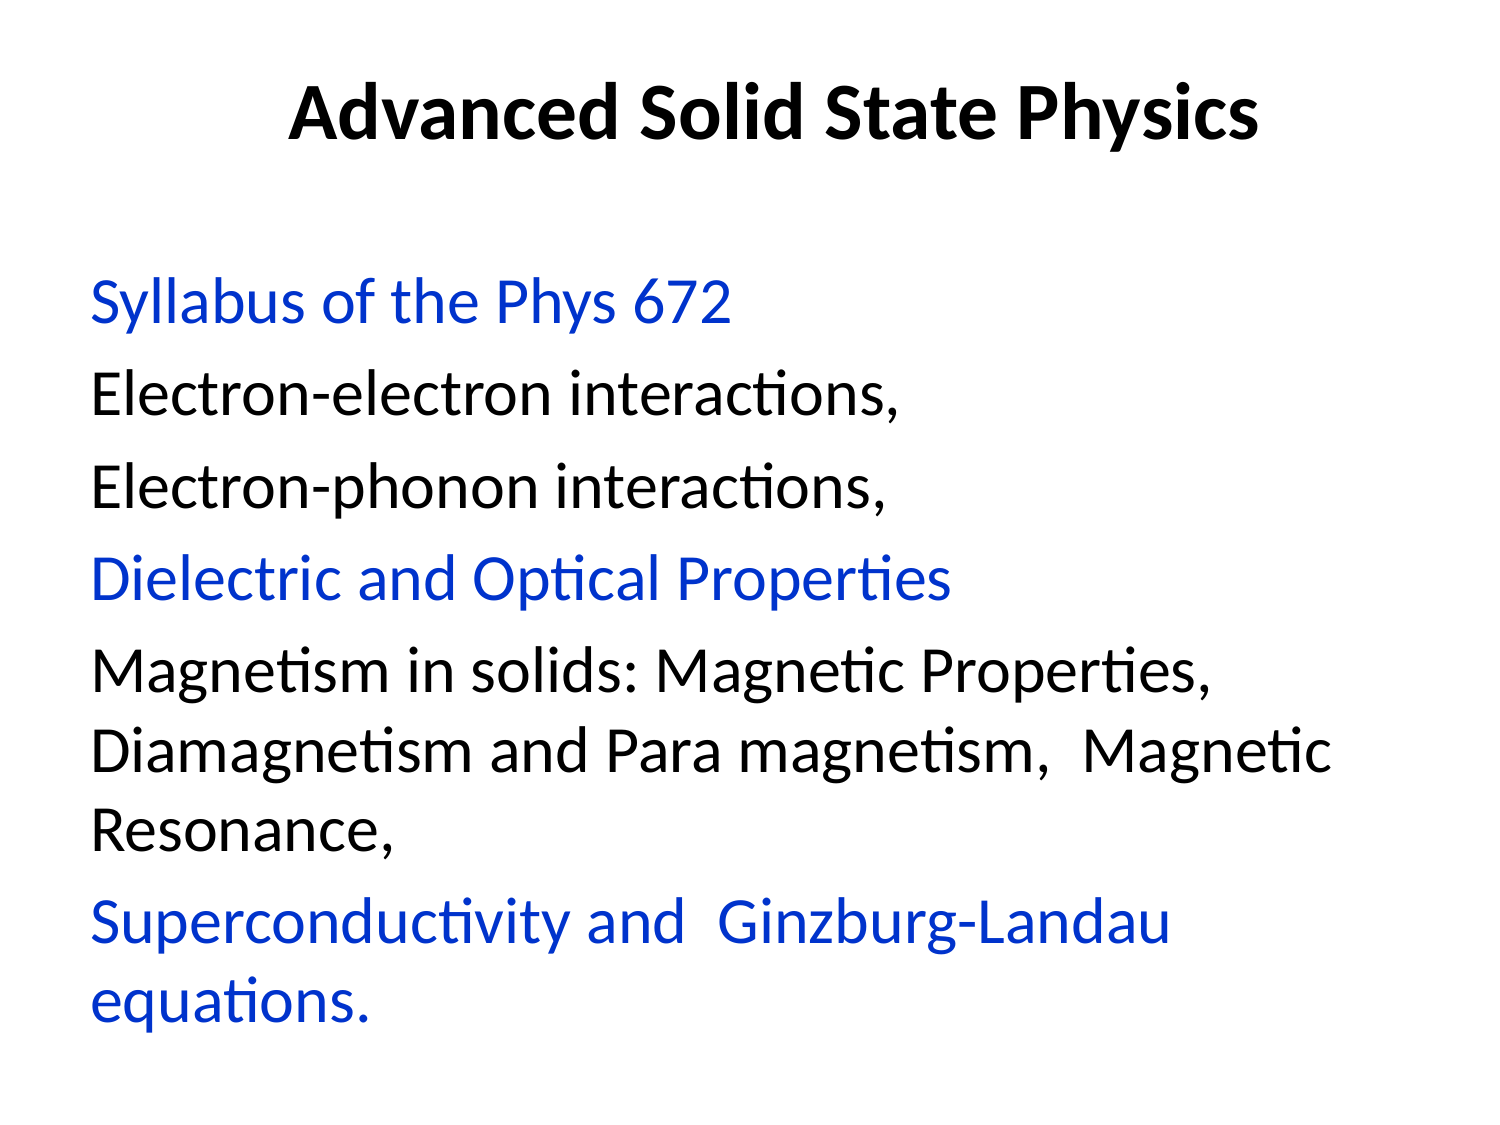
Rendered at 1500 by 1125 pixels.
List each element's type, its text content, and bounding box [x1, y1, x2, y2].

title Advanced Solid State Physics [137, 50, 1413, 163]
subtitle Syllabus of the Phys 672 Electron-electron interactions, Electron-phonon interactions, Dielectric and Optical Properties Magnetism in solids: Magnetic Properties, Diamagnetism and Para magnetism, Magnetic Resonance, Superconductivity and Ginzburg-Landau equations. [75, 249, 1413, 1050]
